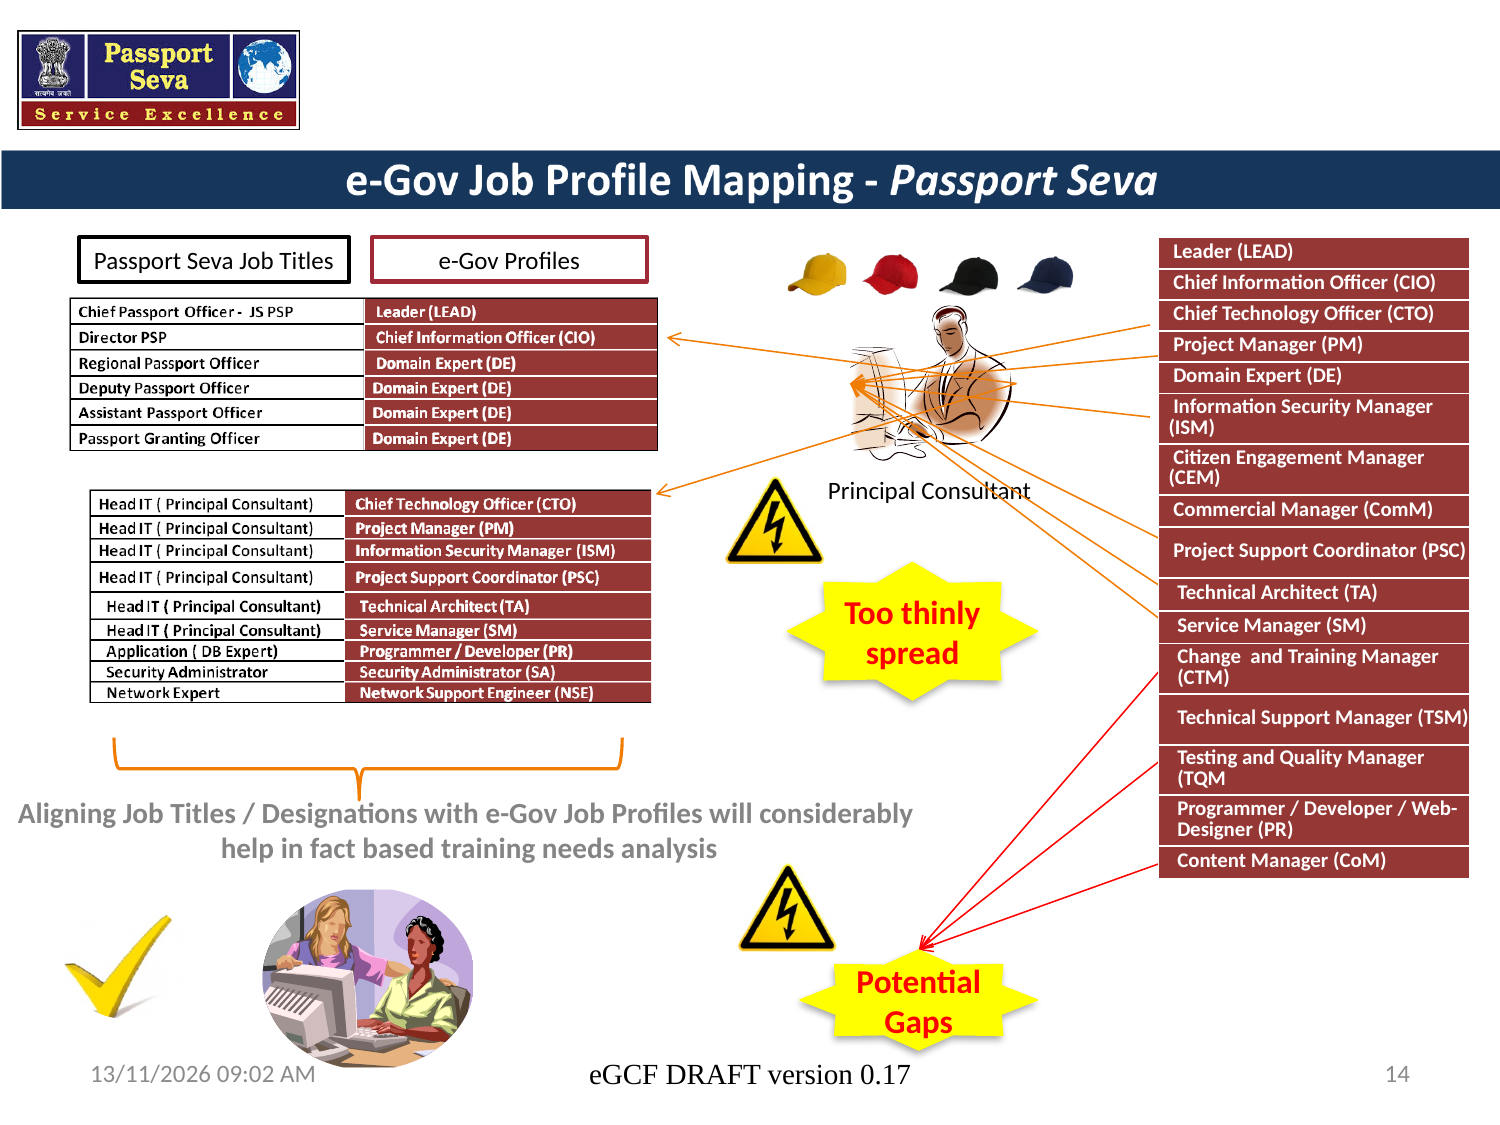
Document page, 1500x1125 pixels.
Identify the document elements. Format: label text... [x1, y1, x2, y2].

table_cell Domain Expert (DE) [1162, 363, 1469, 393]
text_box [1155, 355, 1159, 384]
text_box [787, 249, 1076, 301]
table_cell Chief Technology Officer (CTO) [1159, 301, 1469, 330]
text_box Principal Consultant [829, 472, 964, 512]
table_cell Service Manager (SM) [1159, 612, 1469, 643]
table_cell Technical Architect (TA) [1159, 579, 1469, 610]
table_cell Change and Training Manager (CTM) [1159, 644, 1469, 693]
text_box Passport Seva Job Titles [77, 235, 351, 284]
text_box Potential Gaps [799, 952, 1039, 1042]
picture [737, 862, 838, 952]
picture [17, 30, 301, 131]
picture [80, 479, 652, 712]
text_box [1016, 324, 1151, 384]
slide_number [75, 1042, 425, 1103]
table_cell Content Manager (CoM) [1182, 847, 1469, 878]
text_box [113, 737, 623, 787]
picture [849, 304, 1017, 463]
text_box Aligning Job Titles / Designations with e-Gov Job Profiles will considerably help in fact based training needs analysis [3, 787, 894, 873]
table_cell Technical Support Manager (TSM) [1182, 695, 1469, 744]
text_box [655, 390, 851, 495]
table_header Leader (LEAD) [1159, 238, 1469, 268]
picture [60, 288, 667, 461]
table_cell Citizen Engagement Manager (CEM) [1208, 445, 1469, 494]
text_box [987, 412, 1192, 428]
table_cell Project Support Coordinator (PSC) [1206, 528, 1469, 577]
slide_number 14 [1074, 1042, 1425, 1103]
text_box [918, 761, 1159, 951]
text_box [969, 429, 1205, 573]
picture [62, 899, 188, 1019]
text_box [899, 690, 1178, 932]
table_cell Commercial Manager (ComM) [1208, 496, 1469, 526]
footer eGCF DRAFT version 0.17 [512, 1042, 988, 1103]
text_box e-Gov Profiles [370, 235, 649, 284]
table_cell Project Manager (PM) [1159, 332, 1469, 361]
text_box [673, 337, 851, 384]
picture [0, 149, 1500, 211]
table_cell Testing and Quality Manager (TQM [1182, 746, 1469, 794]
table_cell Programmer / Developer / Web-Designer (PR) [1182, 796, 1469, 845]
text_box Too thinly spread [786, 561, 1039, 692]
table_cell Information Security Manager (ISM) [1170, 394, 1469, 443]
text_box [1009, 389, 1165, 410]
picture [724, 495, 826, 564]
picture [262, 887, 476, 1071]
table_cell Chief Information Officer (CIO) [1159, 270, 1469, 299]
